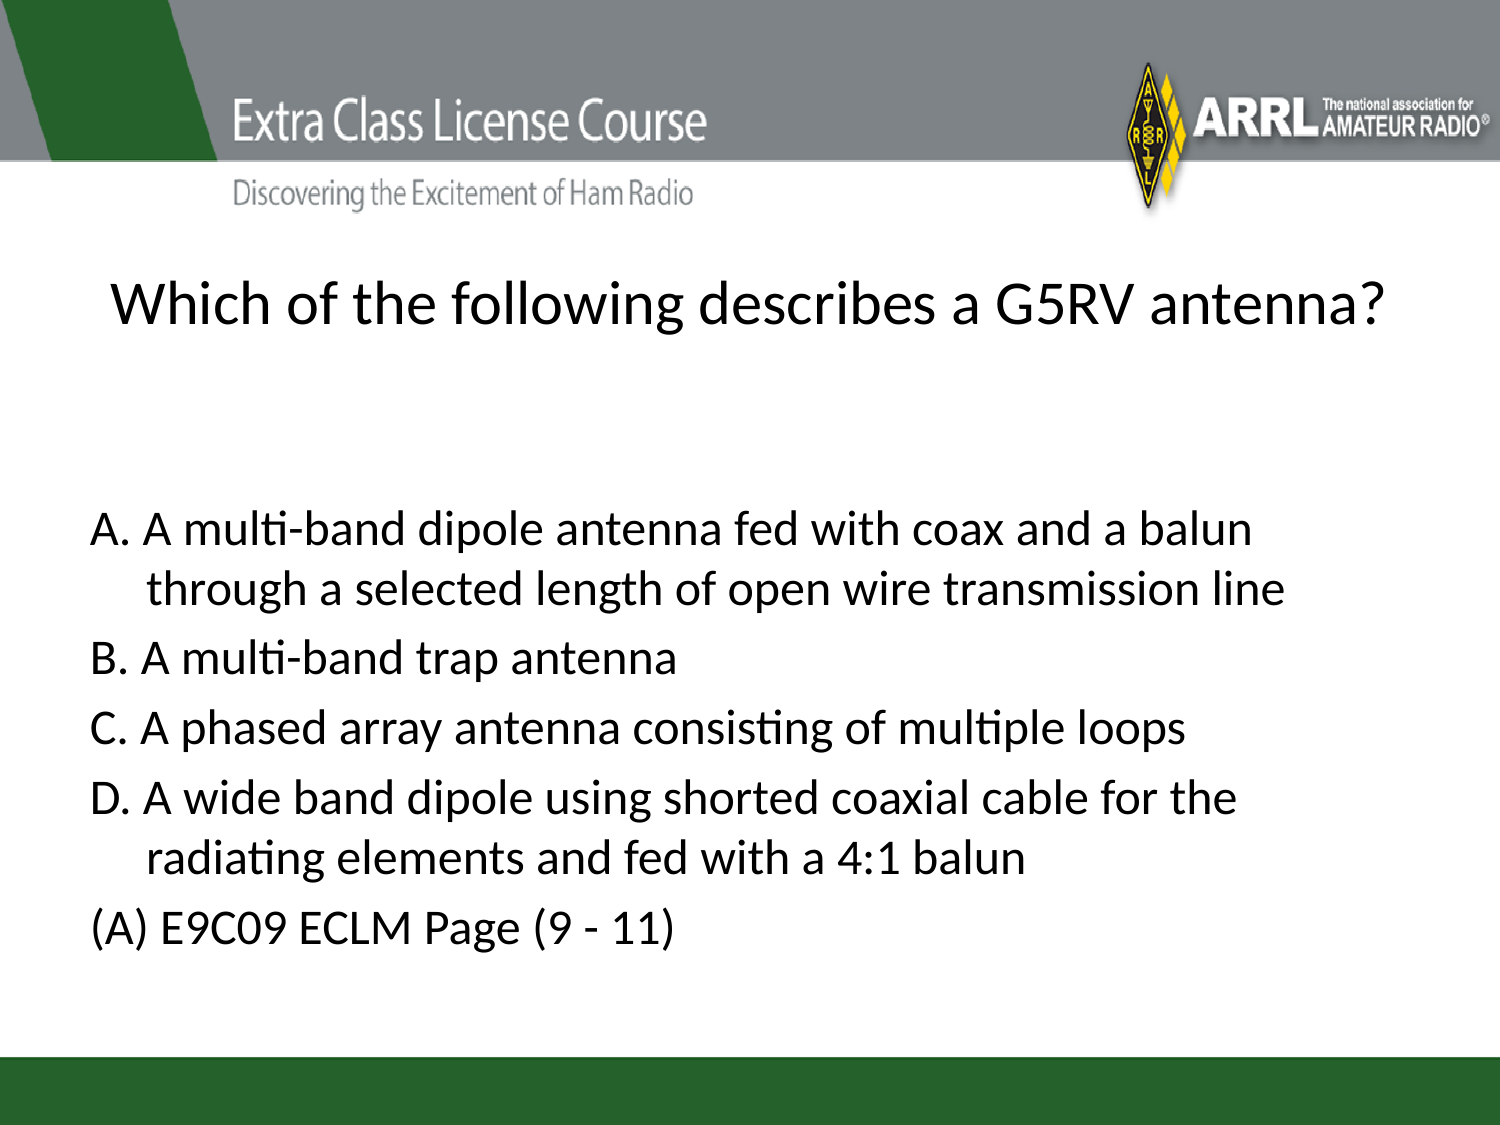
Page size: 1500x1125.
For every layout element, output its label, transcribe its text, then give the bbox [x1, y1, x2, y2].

title Which of the following describes a G5RV antenna? [75, 254, 1425, 435]
picture [0, 0, 1500, 1125]
list A. A multi-band dipole antenna fed with coax and a balun through a selected length of open wire transmission line B. A multi-band trap antenna C. A phased array antenna consisting of multiple loops D. A wide band dipole using shorted coaxial cable for the radiating elements and fed with a 4:1 balun (A) E9C09 ECLM Page (9 - 11) [75, 487, 1425, 1005]
